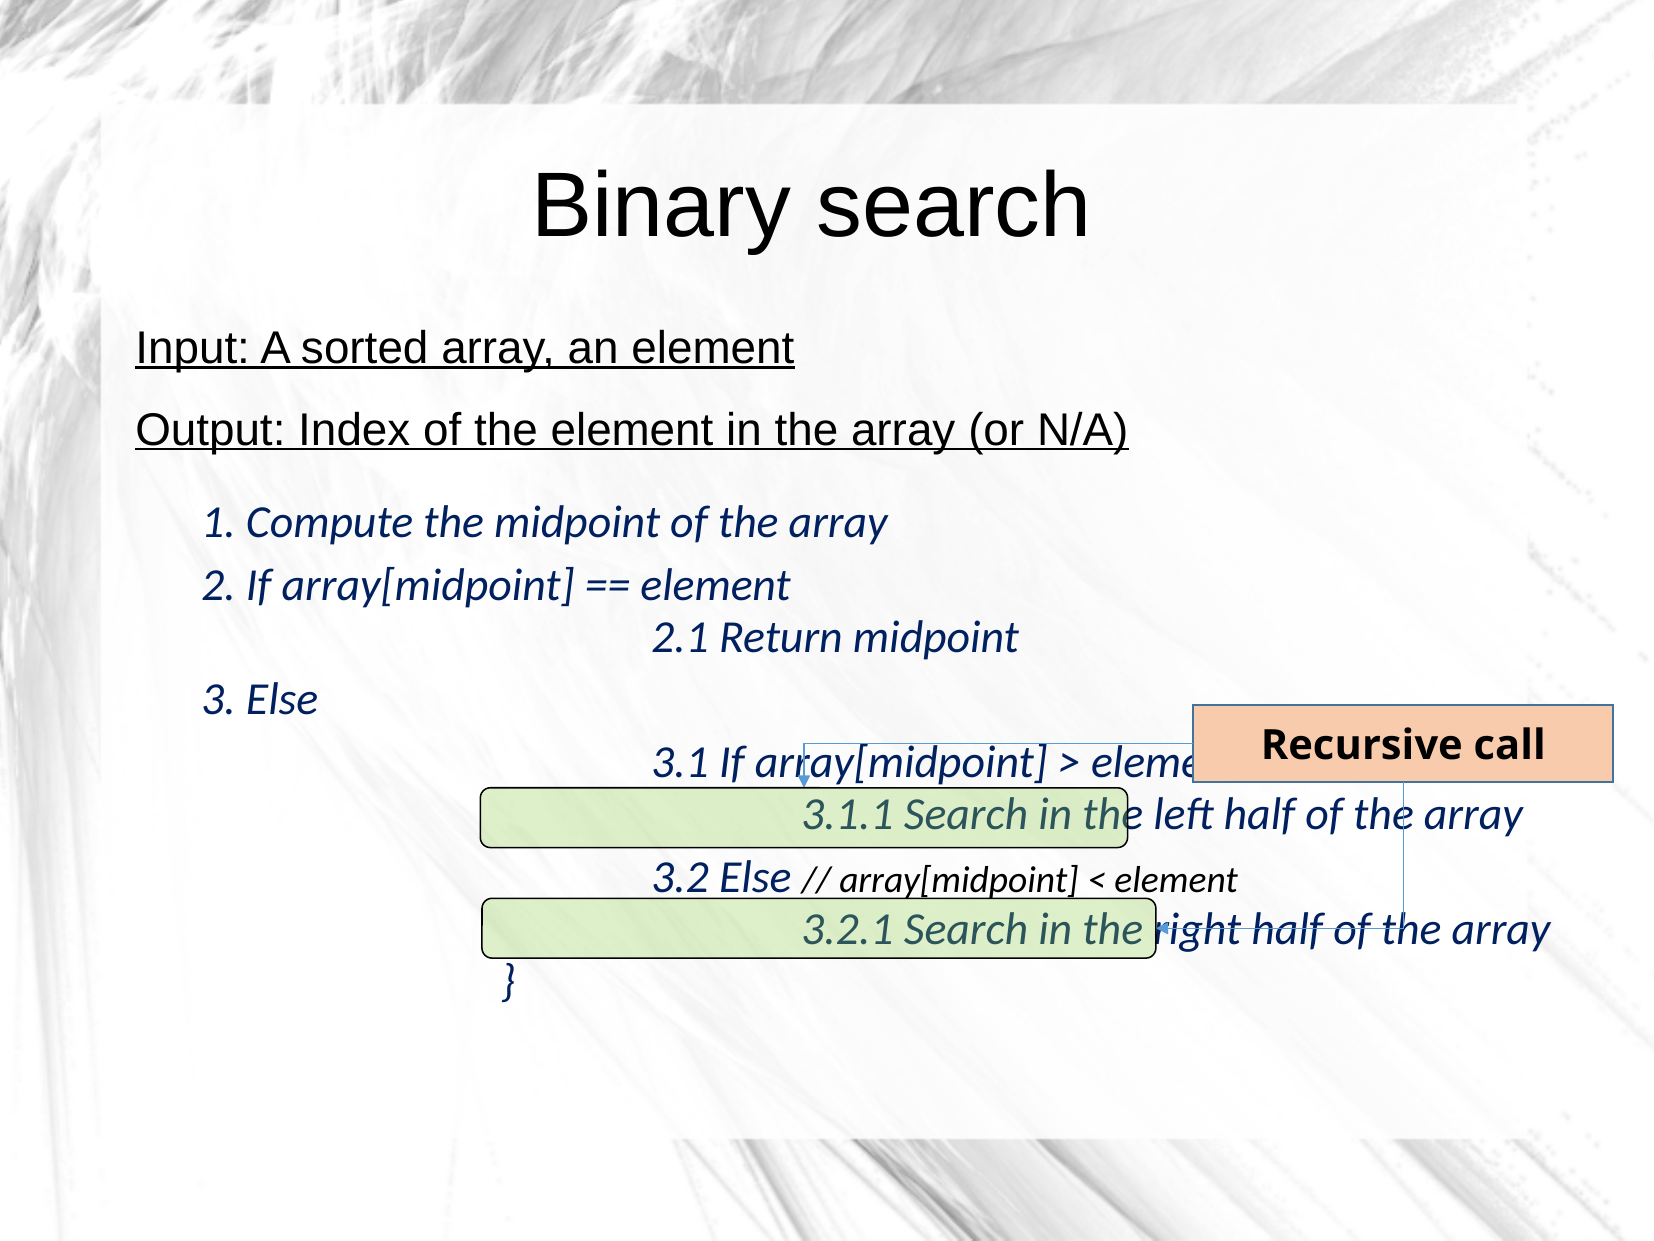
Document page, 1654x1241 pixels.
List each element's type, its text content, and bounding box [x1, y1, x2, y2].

text_box [480, 787, 1128, 848]
text_box [481, 898, 1156, 959]
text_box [1206, 731, 1353, 979]
text_box Recursive call [1193, 705, 1614, 782]
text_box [804, 743, 1194, 788]
title Binary search [118, 112, 1506, 281]
list Input: A sorted array, an element Output: Index of the element in the array (or N/A) 1. Compute the midpoint of the array 2. If array[midpoint] == element 2.1 Return midpoint 3. Else 3.1 If array[midpoint] > element 3.1.1 Search in the left half of the array 3.2 Else // array[midpoint] < element 3.2.1 Search in the right half of the array } [118, 319, 1571, 1109]
picture [0, 0, 1654, 1241]
